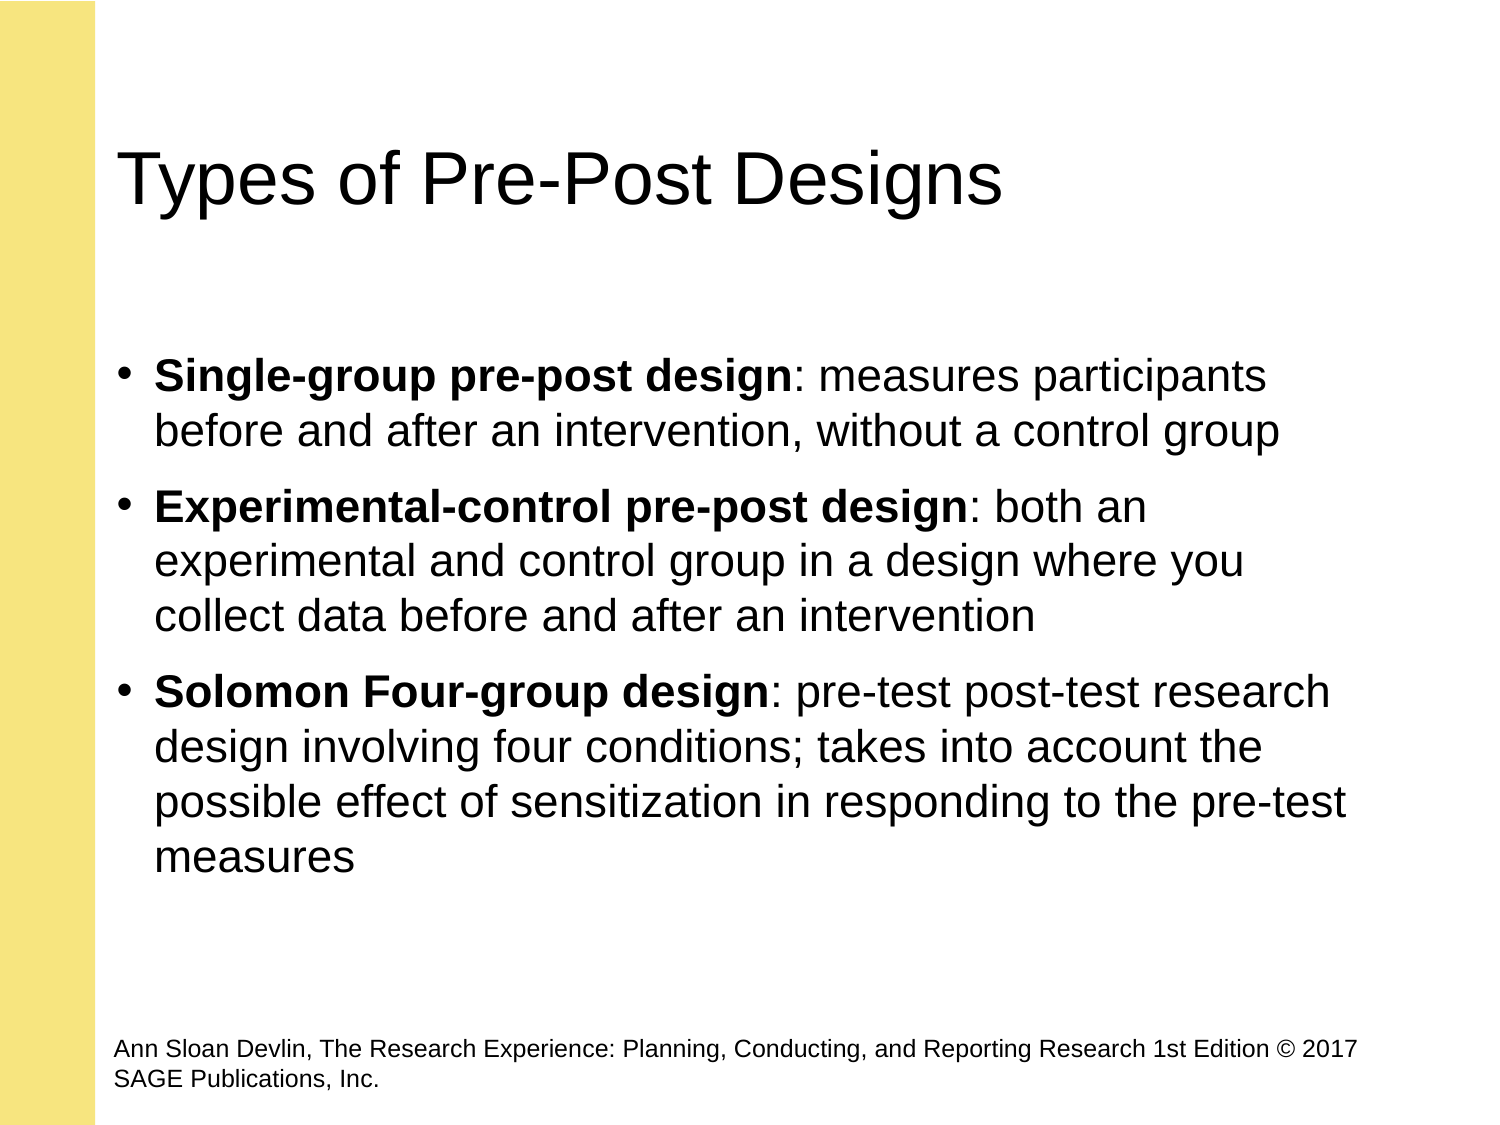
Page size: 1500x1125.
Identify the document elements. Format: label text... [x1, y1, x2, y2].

title Types of Pre-Post Designs [101, 118, 1032, 242]
list Single-group pre-post design: measures participants before and after an intervention, without a control group Experimental-control pre-post design: both an experimental and control group in a design where you collect data before and after an intervention Solomon Four-group design: pre-test post-test research design involving four conditions; takes into account the possible effect of sensitization in responding to the pre-test measures [101, 338, 1396, 900]
picture [0, 1, 96, 1125]
